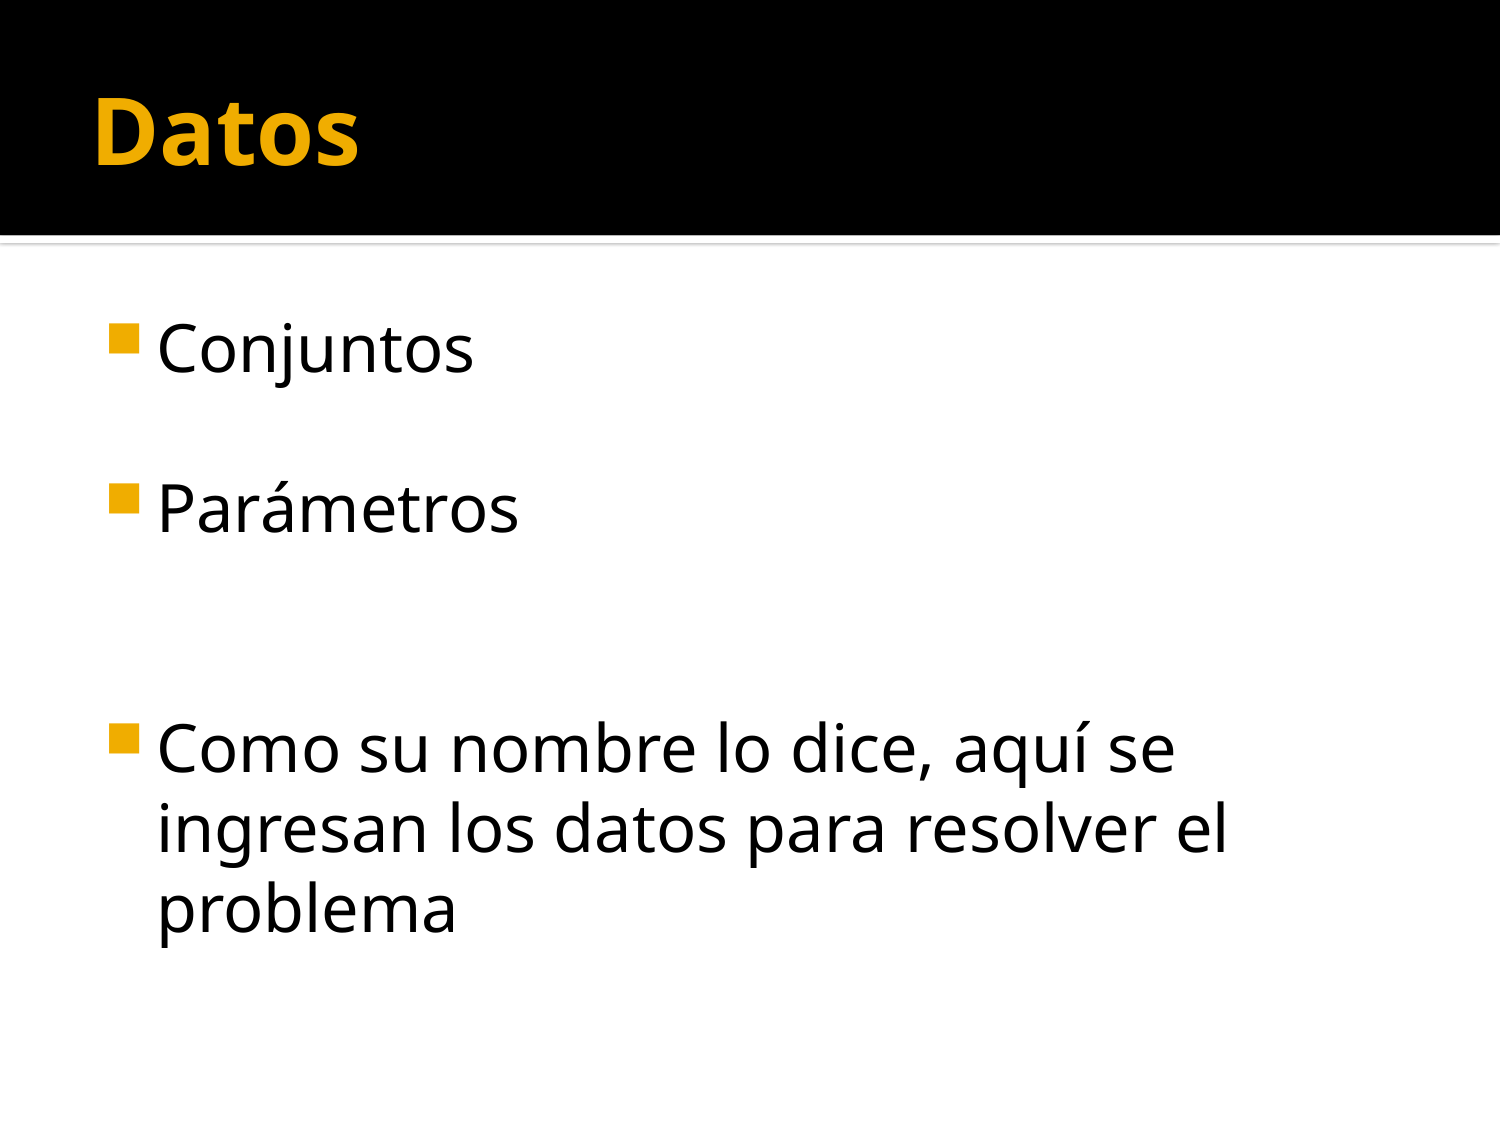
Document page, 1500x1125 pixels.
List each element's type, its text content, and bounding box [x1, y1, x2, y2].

title Datos [75, 25, 1425, 231]
list Conjuntos Parámetros Como su nombre lo dice, aquí se ingresan los datos para resolver el problema [75, 291, 1425, 1050]
